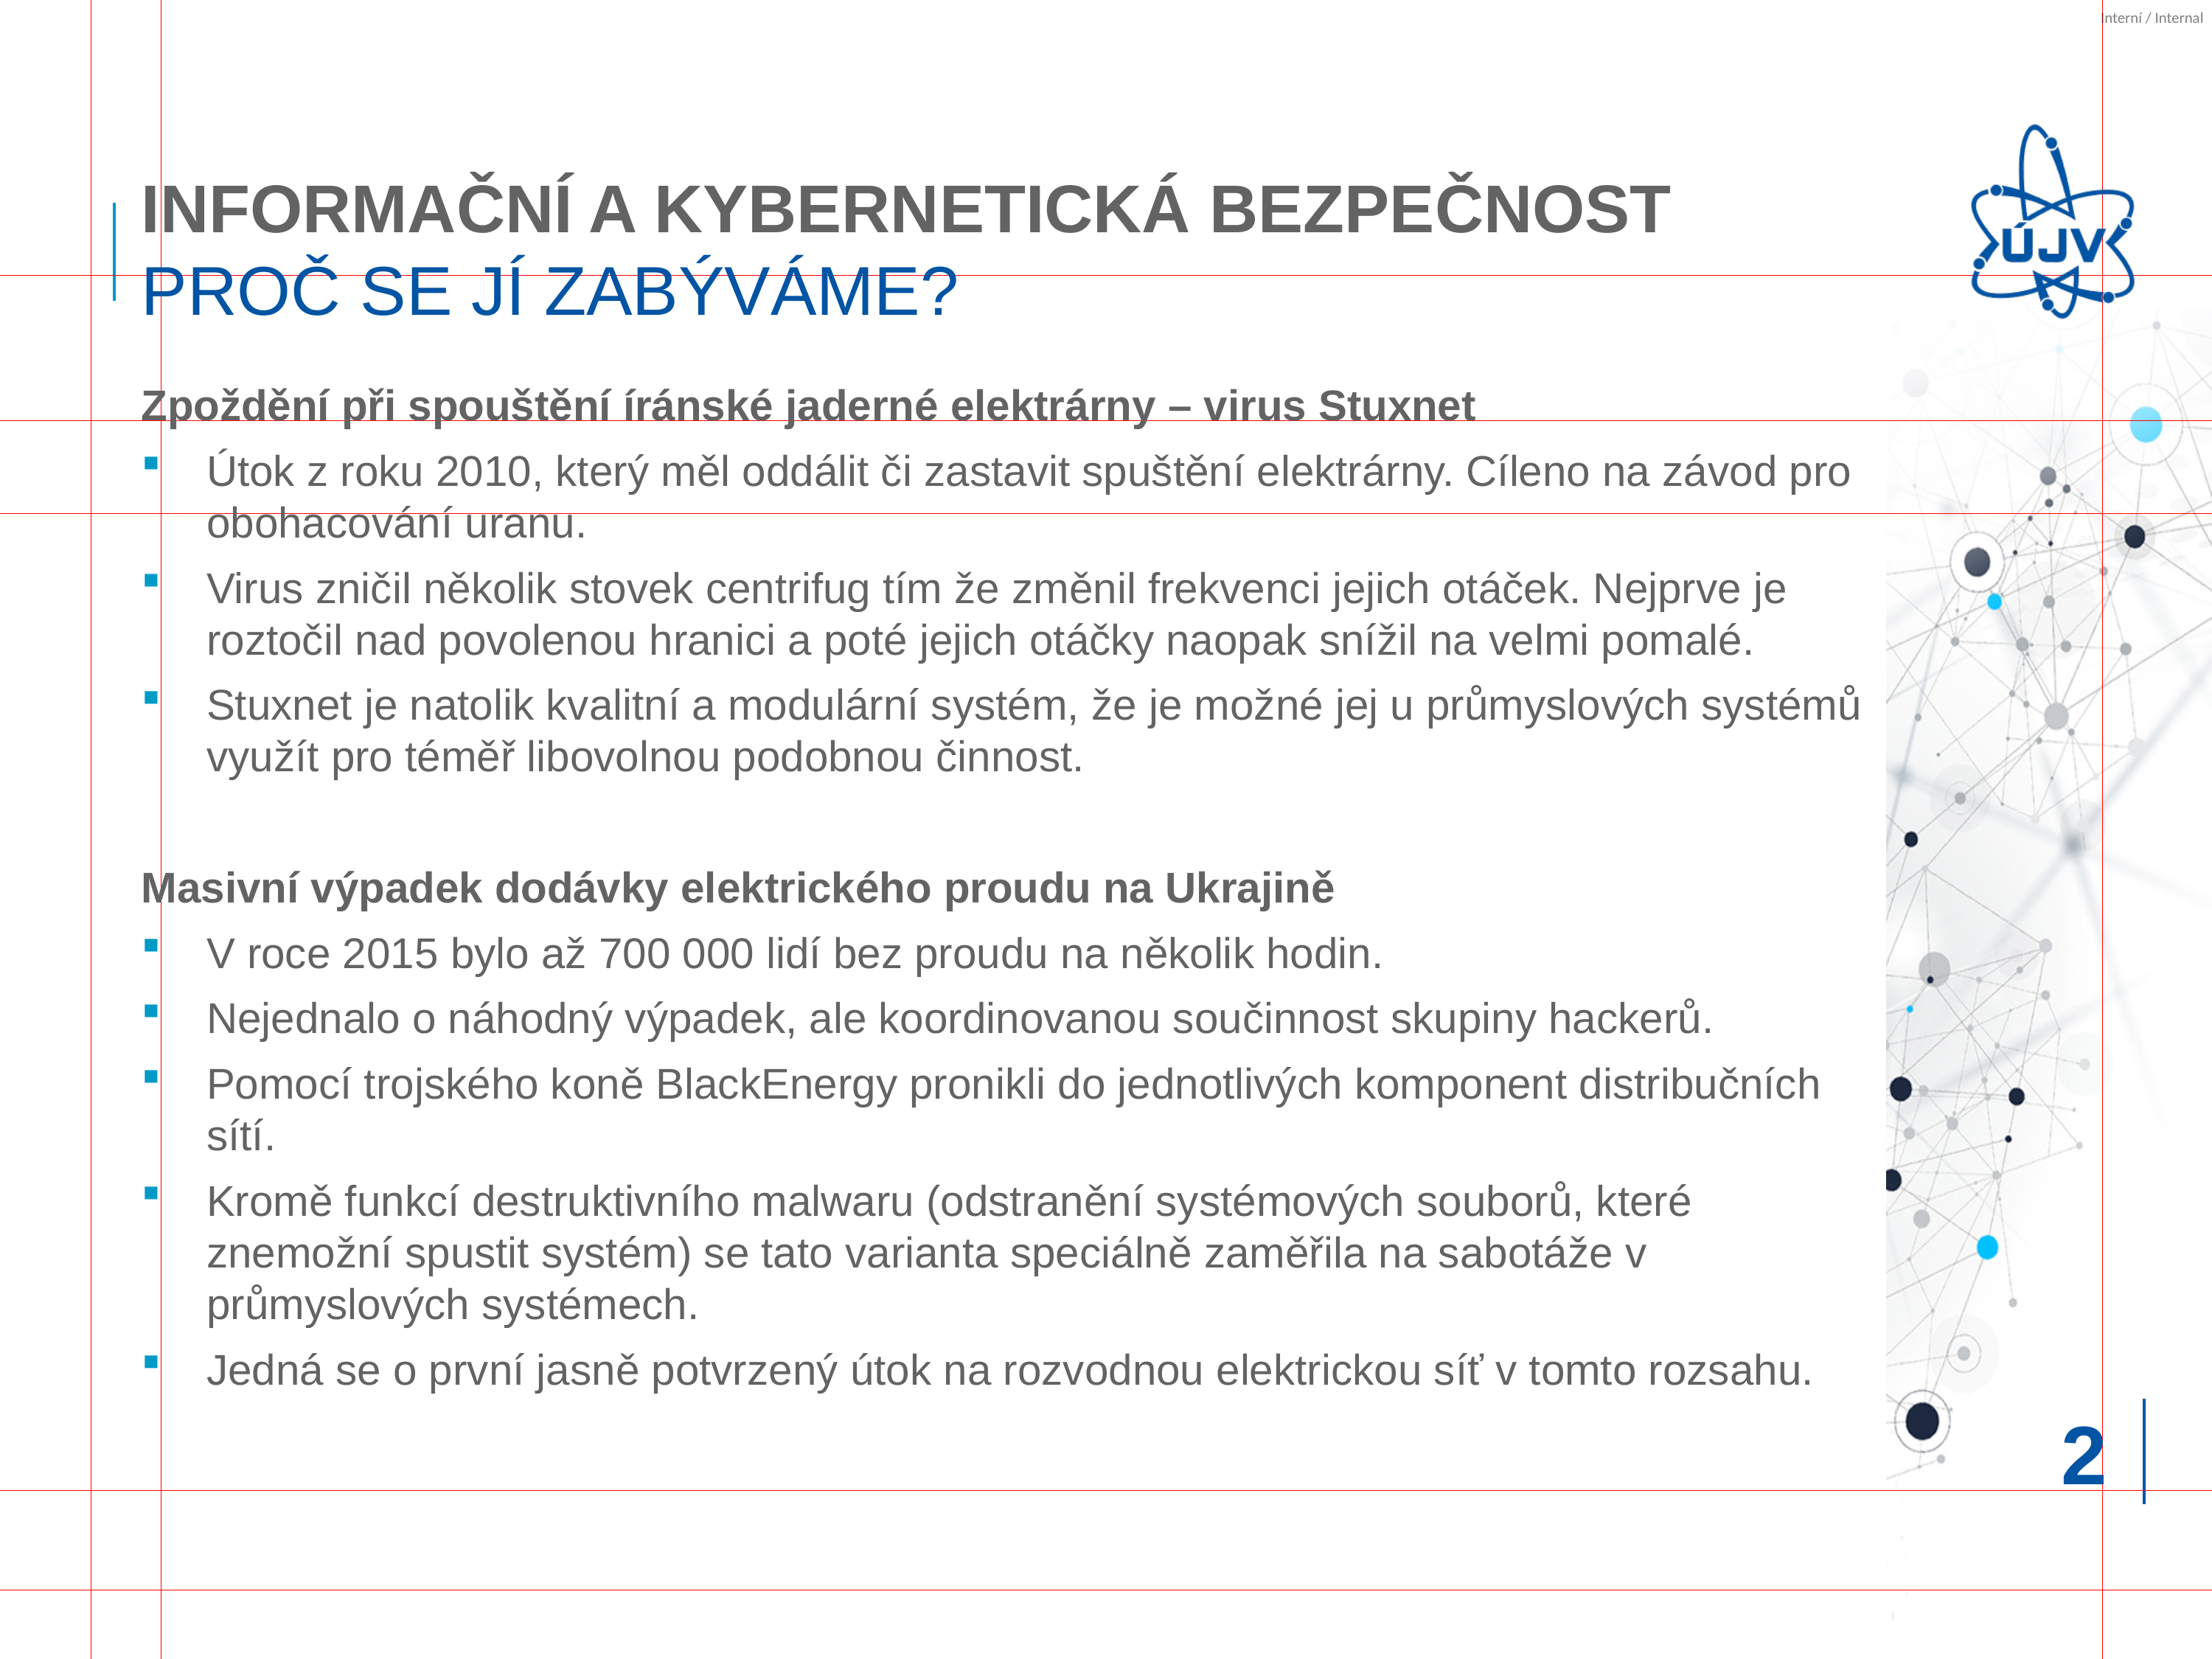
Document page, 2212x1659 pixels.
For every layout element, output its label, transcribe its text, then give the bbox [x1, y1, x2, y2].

slide_number 2 [1937, 1399, 2107, 1505]
picture [2103, 514, 2212, 1490]
picture [1886, 421, 2102, 513]
picture [1886, 1590, 2102, 1659]
picture [1886, 84, 2212, 420]
picture [2103, 1491, 2212, 1590]
title Informační a kybernetická bezpečnost Proč se jí zabýváme? [141, 149, 1805, 345]
picture [1886, 1491, 2102, 1590]
list Zpoždění při spouštění íránské jaderné elektrárny – virus Stuxnet Útok z roku 2010, který měl oddálit či zastavit spuštění elektrárny. Cíleno na závod pro obohacování uranu. Virus zničil několik stovek centrifug tím že změnil frekvenci jejich otáček. Nejprve je roztočil nad povolenou hranici a poté jejich otáčky naopak snížil na velmi pomalé. Stuxnet je natolik kvalitní a modulární systém, že je možné jej u průmyslových systémů využít pro téměř libovolnou podobnou činnost. Masivní výpadek dodávky elektrického proudu na Ukrajině V roce 2015 bylo až 700 000 lidí bez proudu na několik hodin. Nejednalo o náhodný výpadek, ale koordinovanou součinnost skupiny hackerů. Pomocí trojského koně BlackEnergy pronikli do jednotlivých komponent distribučních sítí. Kromě funkcí destruktivního malwaru (odstranění systémových souborů, které znemožní spustit systém) se tato varianta speciálně zaměřila na sabotáže v průmyslových systémech. Jedná se o první jasně potvrzený útok na rozvodnou elektrickou síť v tomto rozsahu. [141, 378, 1885, 1510]
picture [1886, 514, 2102, 1490]
picture [2103, 421, 2212, 513]
picture [2103, 1590, 2212, 1659]
